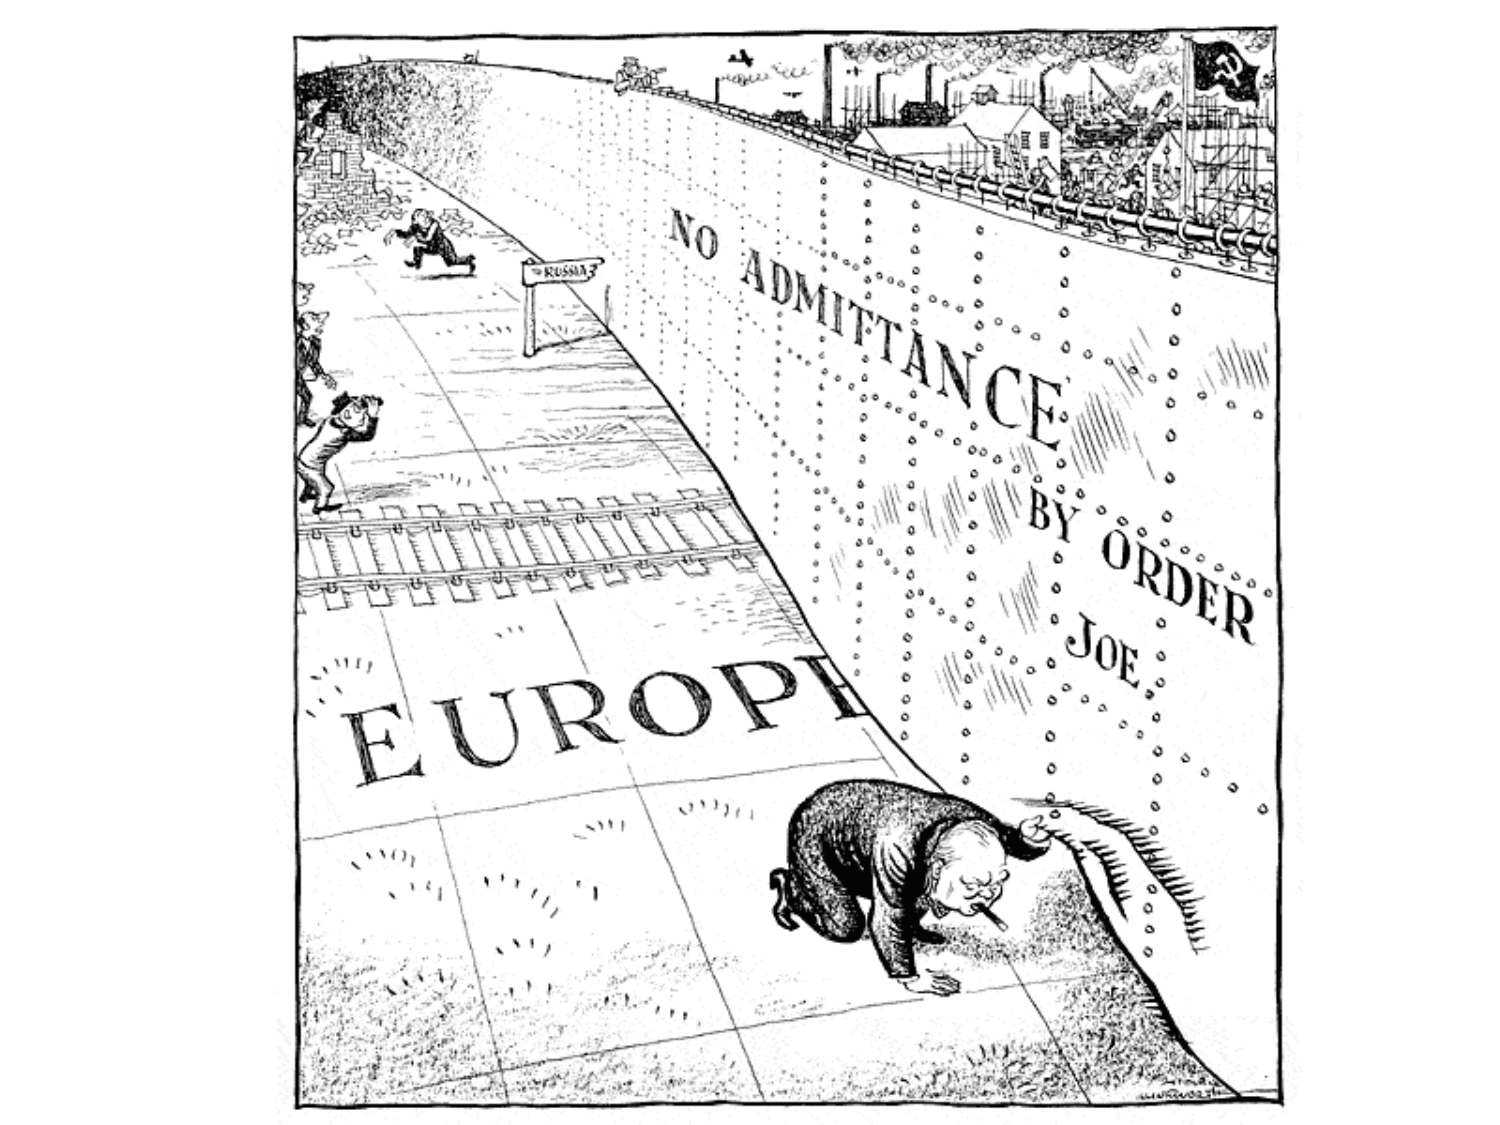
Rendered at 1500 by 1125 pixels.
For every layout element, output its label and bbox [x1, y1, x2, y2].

picture [274, 0, 1304, 1125]
